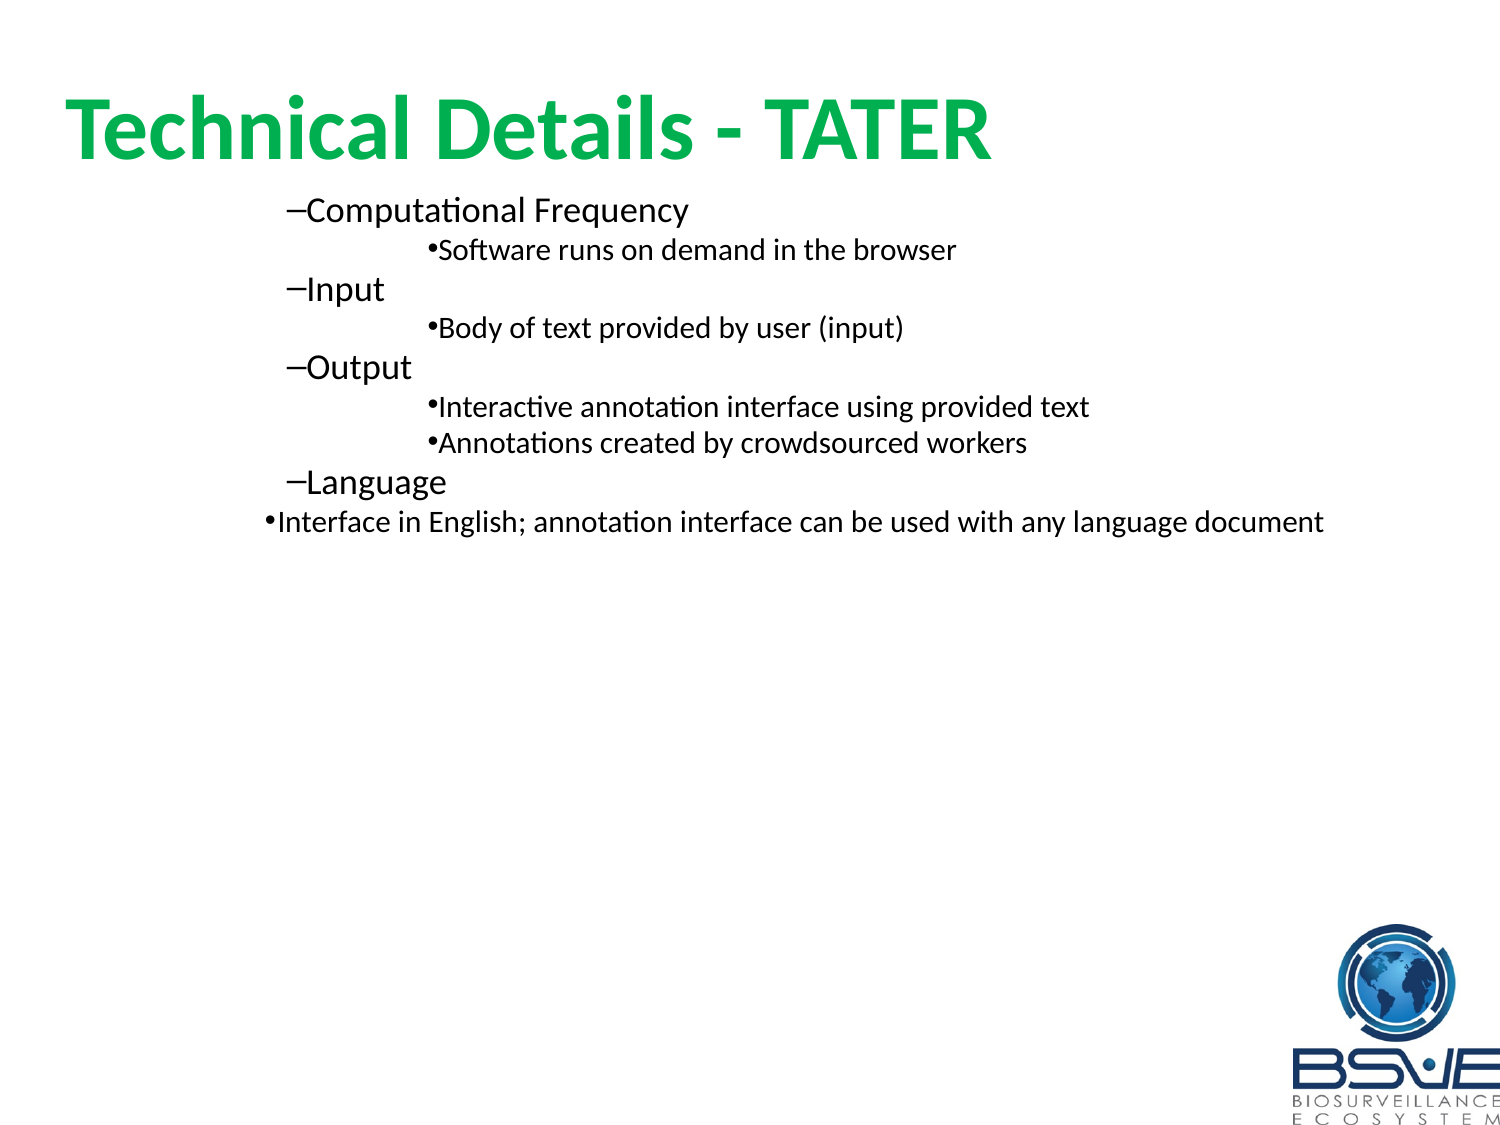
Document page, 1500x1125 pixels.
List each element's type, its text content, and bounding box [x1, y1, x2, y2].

picture [1293, 924, 1500, 1125]
title Technical Details - TATER [50, 12, 1425, 233]
list Computational Frequency Software runs on demand in the browser Input Body of text provided by user (input) Output Interactive annotation interface using provided text Annotations created by crowdsourced workers Language Interface in English; annotation interface can be used with any language document [75, 187, 1425, 1005]
